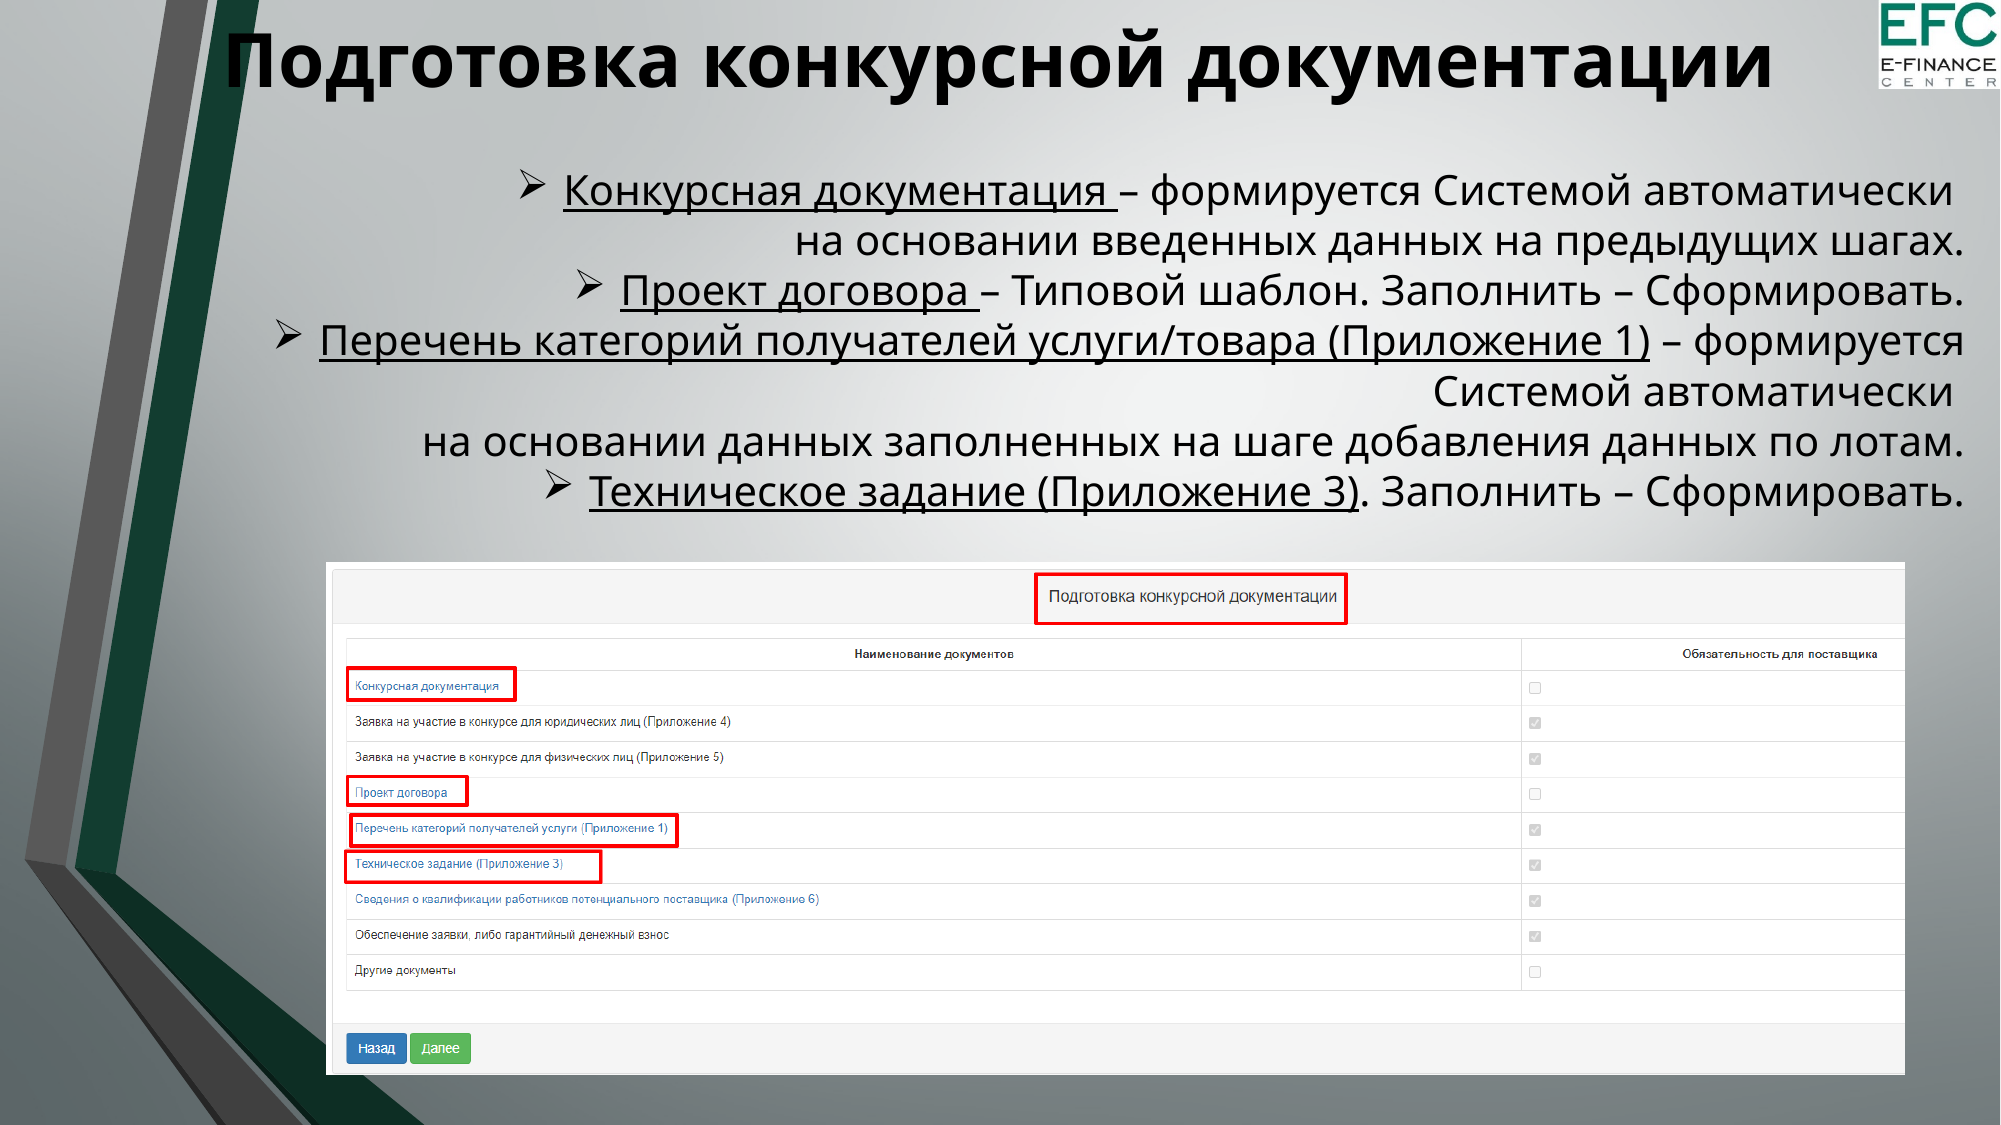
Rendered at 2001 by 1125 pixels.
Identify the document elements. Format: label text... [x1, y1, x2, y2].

text_box Конкурсная документация – формируется Системой автоматически на основании введенных данных на предыдущих шагах. Проект договора – Типовой шаблон. Заполнить – Сформировать. Перечень категорий получателей услуги/товара (Приложение 1) – формируется Системой автоматически на основании данных заполненных на шаге добавления данных по лотам. Техническое задание (Приложение 3). Заполнить – Сформировать. [95, 156, 1980, 567]
title Подготовка конкурсной документации [137, 0, 1863, 116]
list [326, 562, 1905, 1076]
picture [1878, 0, 2001, 90]
